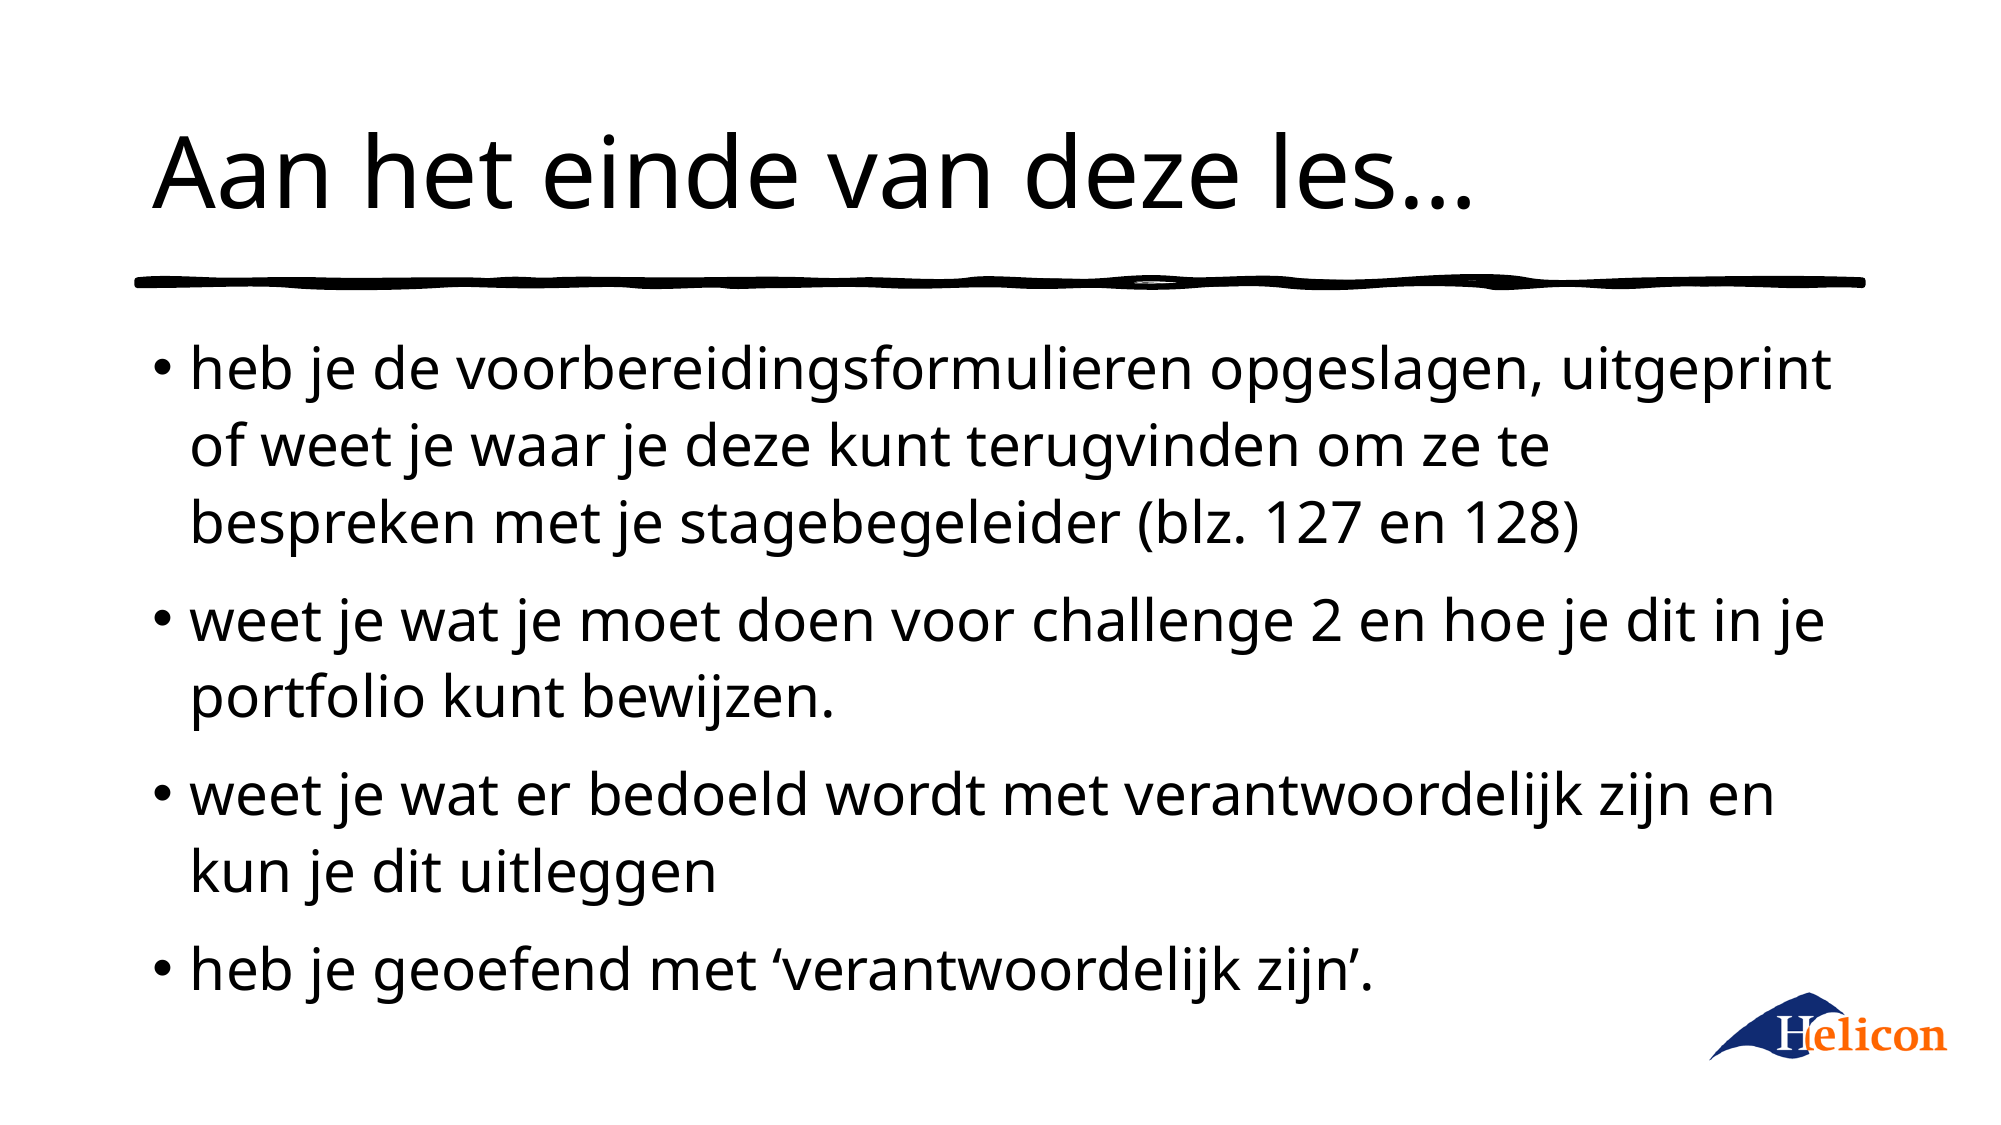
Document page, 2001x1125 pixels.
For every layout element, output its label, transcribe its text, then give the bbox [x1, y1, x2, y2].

picture [1671, 952, 2000, 1125]
list heb je de voorbereidingsformulieren opgeslagen, uitgeprint of weet je waar je deze kunt terugvinden om ze te bespreken met je stagebegeleider (blz. 127 en 128) weet je wat je moet doen voor challenge 2 en hoe je dit in je portfolio kunt bewijzen. weet je wat er bedoeld wordt met verantwoordelijk zijn en kun je dit uitleggen heb je geoefend met ‘verantwoordelijk zijn’. [137, 316, 1863, 1014]
title Aan het einde van deze les… [137, 59, 1863, 278]
